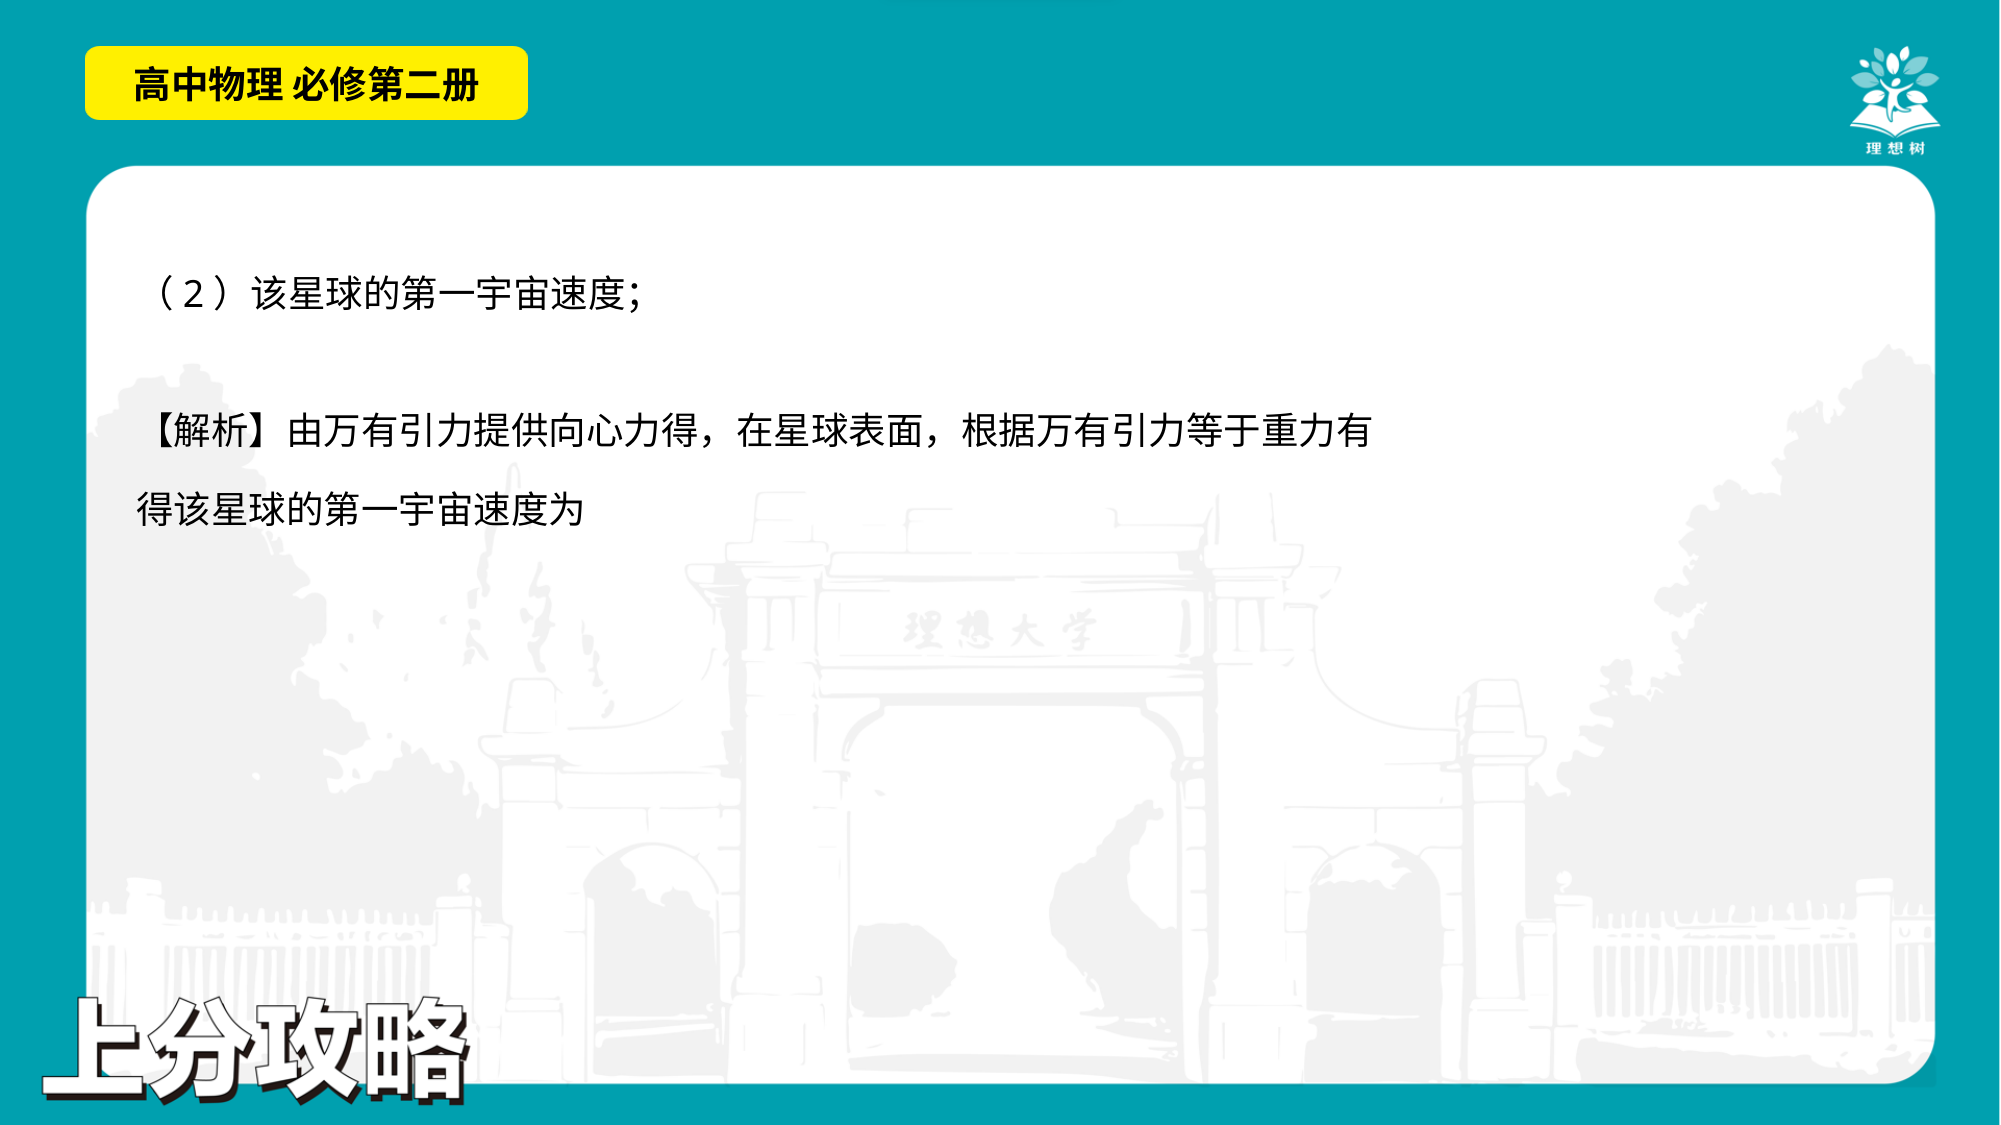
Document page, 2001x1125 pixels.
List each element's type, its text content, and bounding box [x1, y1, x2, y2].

picture [0, 0, 2000, 1125]
text_box （2）该星球的第一宇宙速度； [136, 248, 1865, 308]
